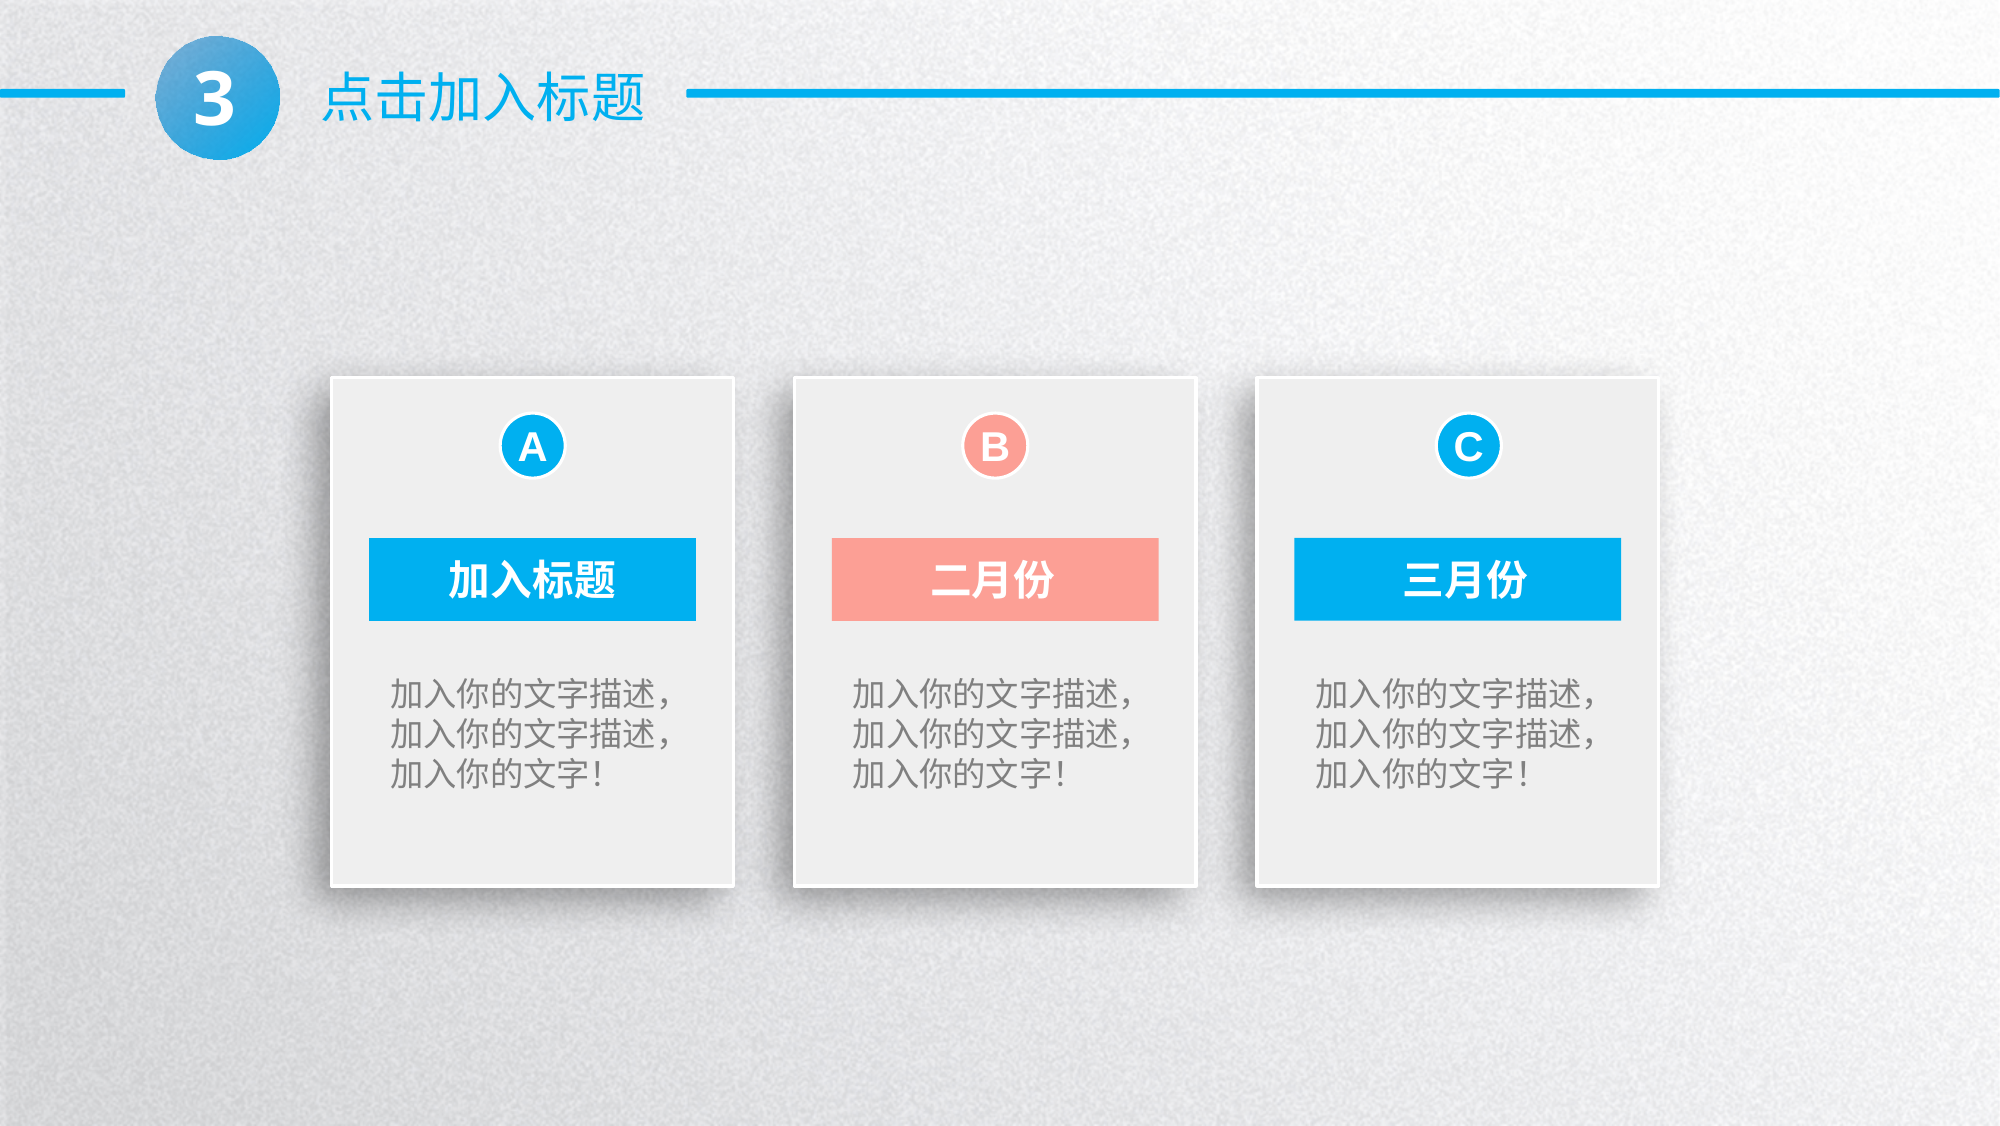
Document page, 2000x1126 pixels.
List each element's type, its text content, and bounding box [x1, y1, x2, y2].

picture [0, 98, 2000, 1126]
text_box 加入你的文字描述，加入你的文字描述，加入你的文字！ [837, 673, 1153, 792]
text_box 点击加入标题 [319, 56, 661, 86]
text_box [1292, 536, 1623, 623]
text_box 三月份 [1387, 546, 1543, 612]
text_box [319, 88, 2000, 98]
text_box [330, 376, 736, 888]
text_box A [415, 412, 650, 478]
text_box [830, 536, 1161, 623]
text_box [792, 376, 1198, 888]
text_box [367, 536, 698, 623]
picture [0, 0, 2000, 88]
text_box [116, 35, 314, 160]
text_box 加入标题 [433, 546, 631, 612]
text_box 加入你的文字描述，加入你的文字描述，加入你的文字！ [1300, 673, 1616, 792]
text_box [1255, 376, 1661, 888]
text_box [0, 88, 111, 98]
text_box 加入你的文字描述，加入你的文字描述，加入你的文字！ [375, 673, 690, 792]
text_box B [878, 412, 1113, 478]
text_box 二月份 [915, 546, 1071, 612]
text_box C [1351, 412, 1586, 478]
text_box 点击加入标题 [319, 109, 661, 136]
